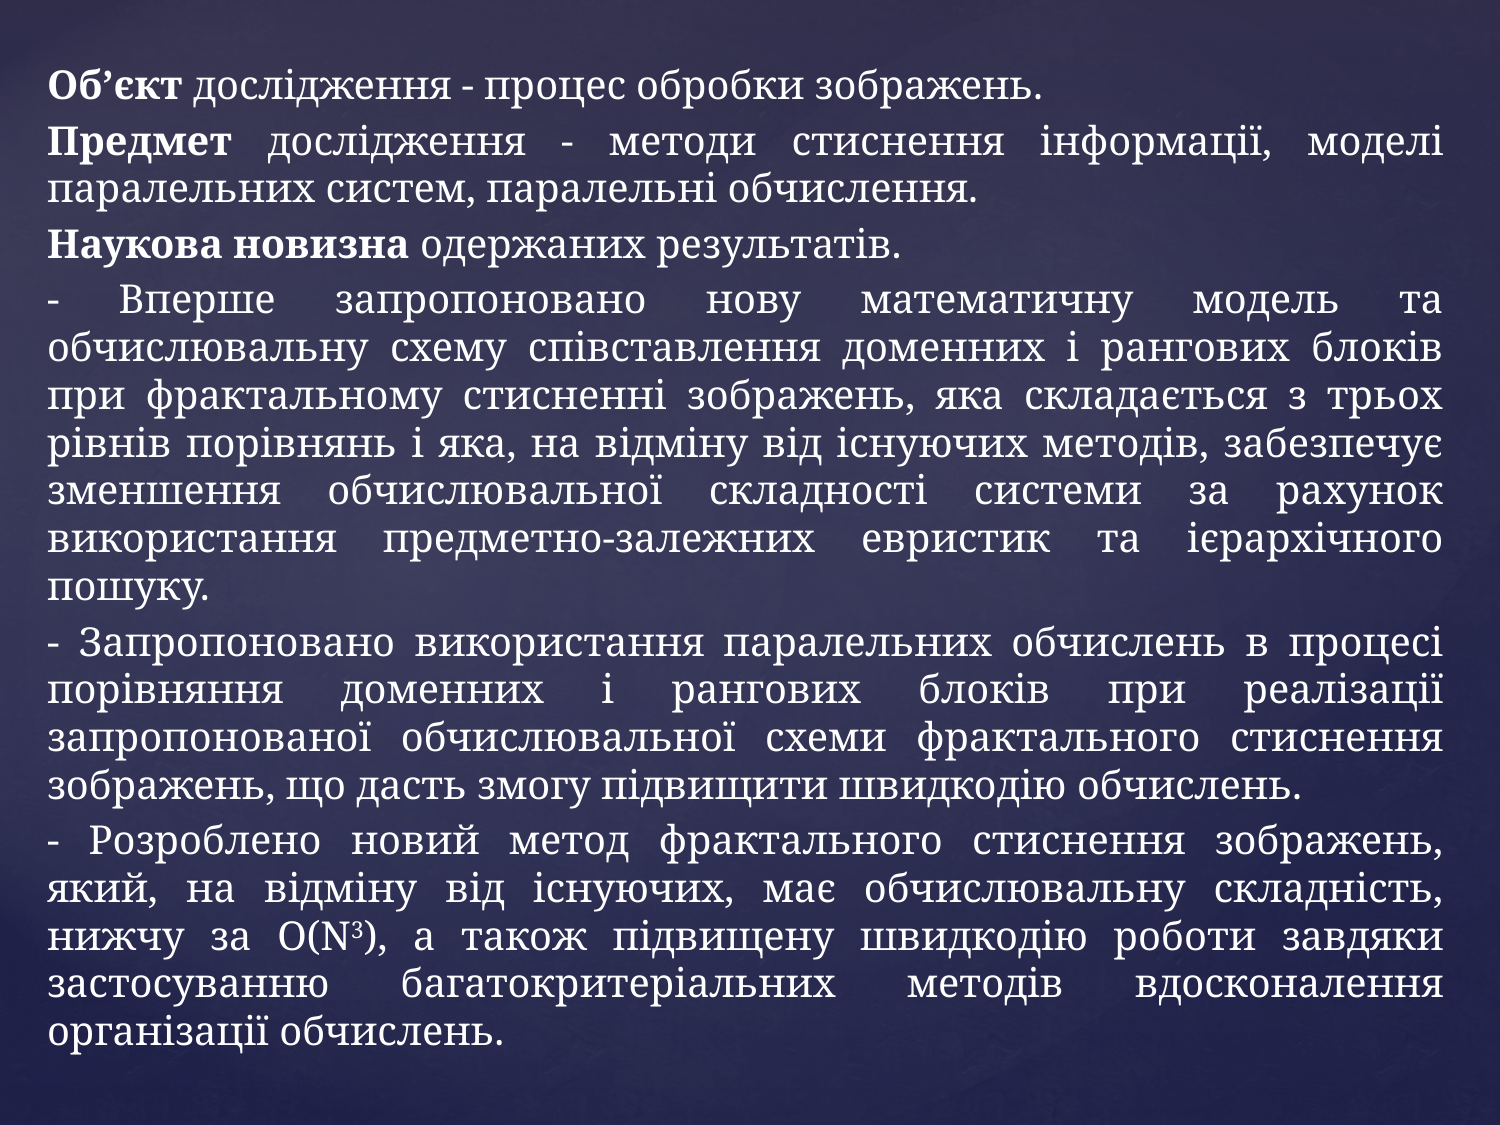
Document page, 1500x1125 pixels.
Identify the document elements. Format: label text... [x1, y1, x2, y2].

list Об’єкт дослідження - процес обробки зображень. Предмет дослідження - методи стиснення інформації, моделі паралельних систем, паралельні обчислення. Наукова новизна одержаних результатів. - Вперше запропоновано нову математичну модель та обчислювальну схему співставлення доменних і рангових блоків при фрактальному стисненні зображень, яка складається з трьох рівнів порівнянь і яка, на відміну від існуючих методів, забезпечує зменшення обчислювальної складності системи за рахунок використання предметно-залежних евристик та ієрархічного пошуку. - Запропоновано використання паралельних обчислень в процесі порівняння доменних і рангових блоків при реалізації запропонованої обчислювальної схеми фрактального стиснення зображень, що дасть змогу підвищити швидкодію обчислень. - Розроблено новий метод фрактального стиснення зображень, який, на відміну від існуючих, має обчислювальну складність, нижчу за O(N3), а також підвищену швидкодію роботи завдяки застосуванню багатокритеріальних методів вдосконалення організації обчислень. [29, 42, 1459, 1071]
